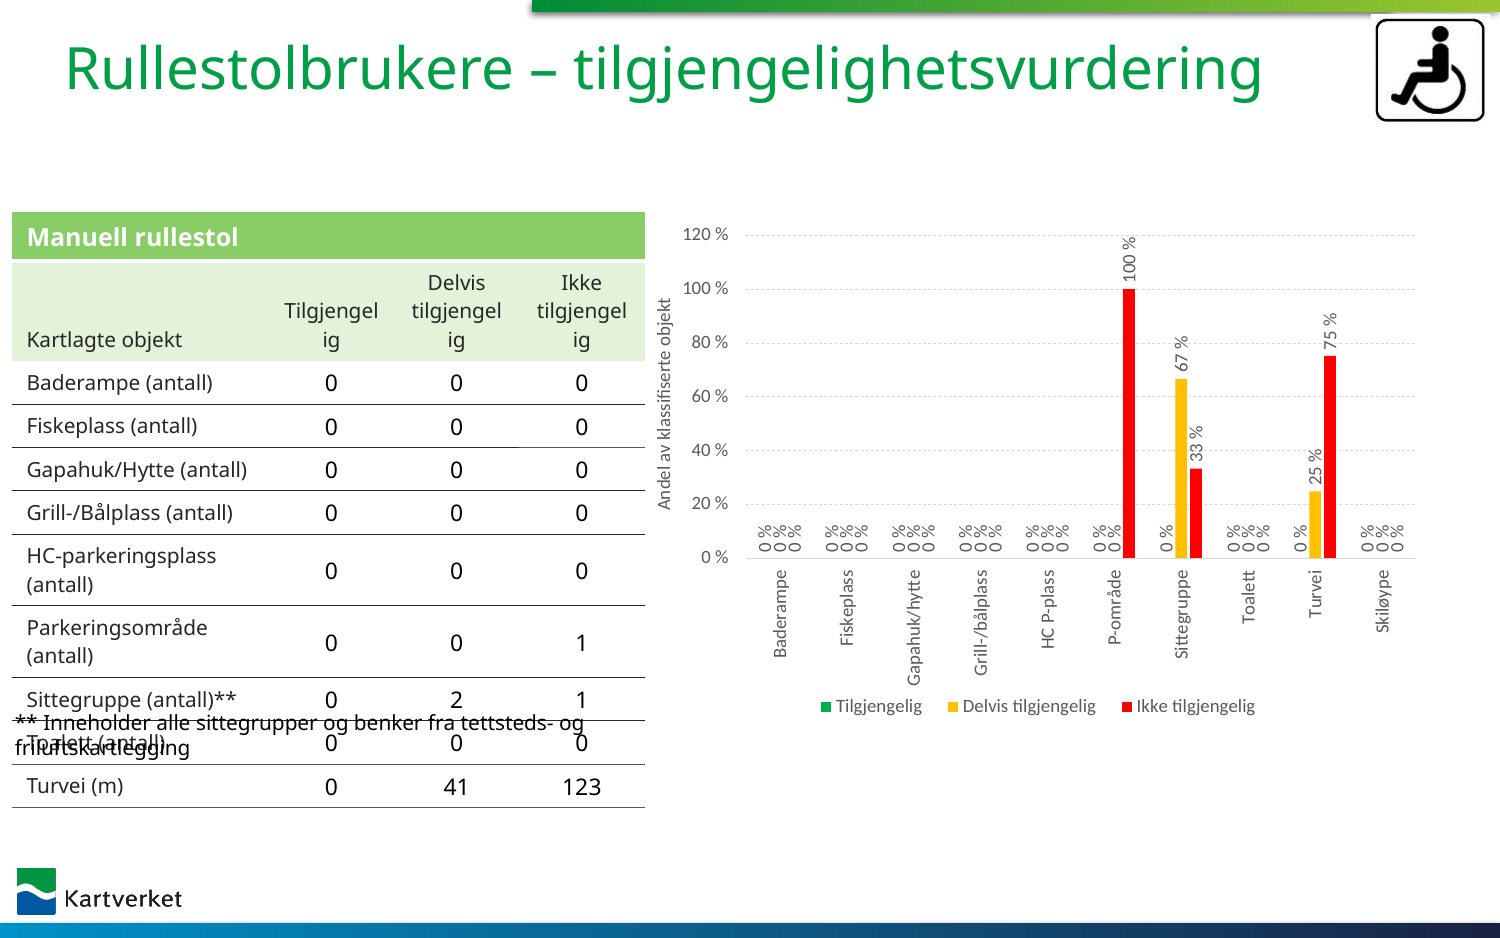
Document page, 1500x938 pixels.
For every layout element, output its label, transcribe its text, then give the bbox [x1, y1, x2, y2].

table_cell 0 [394, 606, 519, 677]
table_cell 0 [269, 606, 394, 677]
table_cell 0 [519, 405, 638, 447]
text_box Rullestolbrukere – tilgjengelighetsvurdering [49, 12, 1372, 109]
picture [1371, 13, 1491, 127]
table_cell Grill-/Bålplass (antall) [12, 491, 269, 534]
table_cell Baderampe (antall) [12, 361, 269, 404]
table_cell 123 [519, 768, 645, 807]
table_cell 0 [269, 361, 394, 404]
table_cell Kartlagte objekt [12, 263, 269, 361]
table_cell Ikke tilgjengelig [519, 263, 638, 361]
table_cell 0 [269, 768, 394, 807]
table_cell 0 [394, 491, 519, 534]
table_cell 0 [269, 405, 394, 447]
table_cell 0 [394, 405, 519, 447]
table_cell 0 [394, 535, 519, 605]
table_cell Parkeringsområde (antall) [12, 606, 269, 677]
table_cell HC-parkeringsplass (antall) [12, 535, 269, 605]
table_cell 2 [394, 678, 519, 702]
table_cell Sittegruppe (antall)** [12, 678, 269, 702]
table_cell 1 [519, 606, 638, 677]
picture [643, 218, 1427, 728]
table_cell Fiskeplass (antall) [12, 405, 269, 447]
table_cell Gapahuk/Hytte (antall) [12, 448, 269, 490]
table_cell 0 [519, 361, 638, 404]
table_cell 0 [269, 535, 394, 605]
table_cell 0 [269, 678, 394, 702]
table_cell Delvis tilgjengelig [394, 263, 519, 361]
table_header Manuell rullestol [12, 212, 645, 259]
table_cell 0 [394, 361, 519, 404]
table_cell 0 [269, 448, 394, 490]
table_cell 0 [519, 535, 638, 605]
table_cell 0 [519, 448, 638, 490]
table_cell 0 [269, 491, 394, 534]
table_cell 0 [519, 491, 638, 534]
text_box ** Inneholder alle sittegrupper og benker fra tettsteds- og friluftskartlegging [0, 702, 745, 768]
table_cell 0 [394, 448, 519, 490]
table_cell Turvei (m) [12, 768, 269, 807]
table_cell Tilgjengelig [269, 263, 394, 361]
table_cell 1 [519, 678, 638, 702]
table_cell 41 [394, 768, 519, 807]
